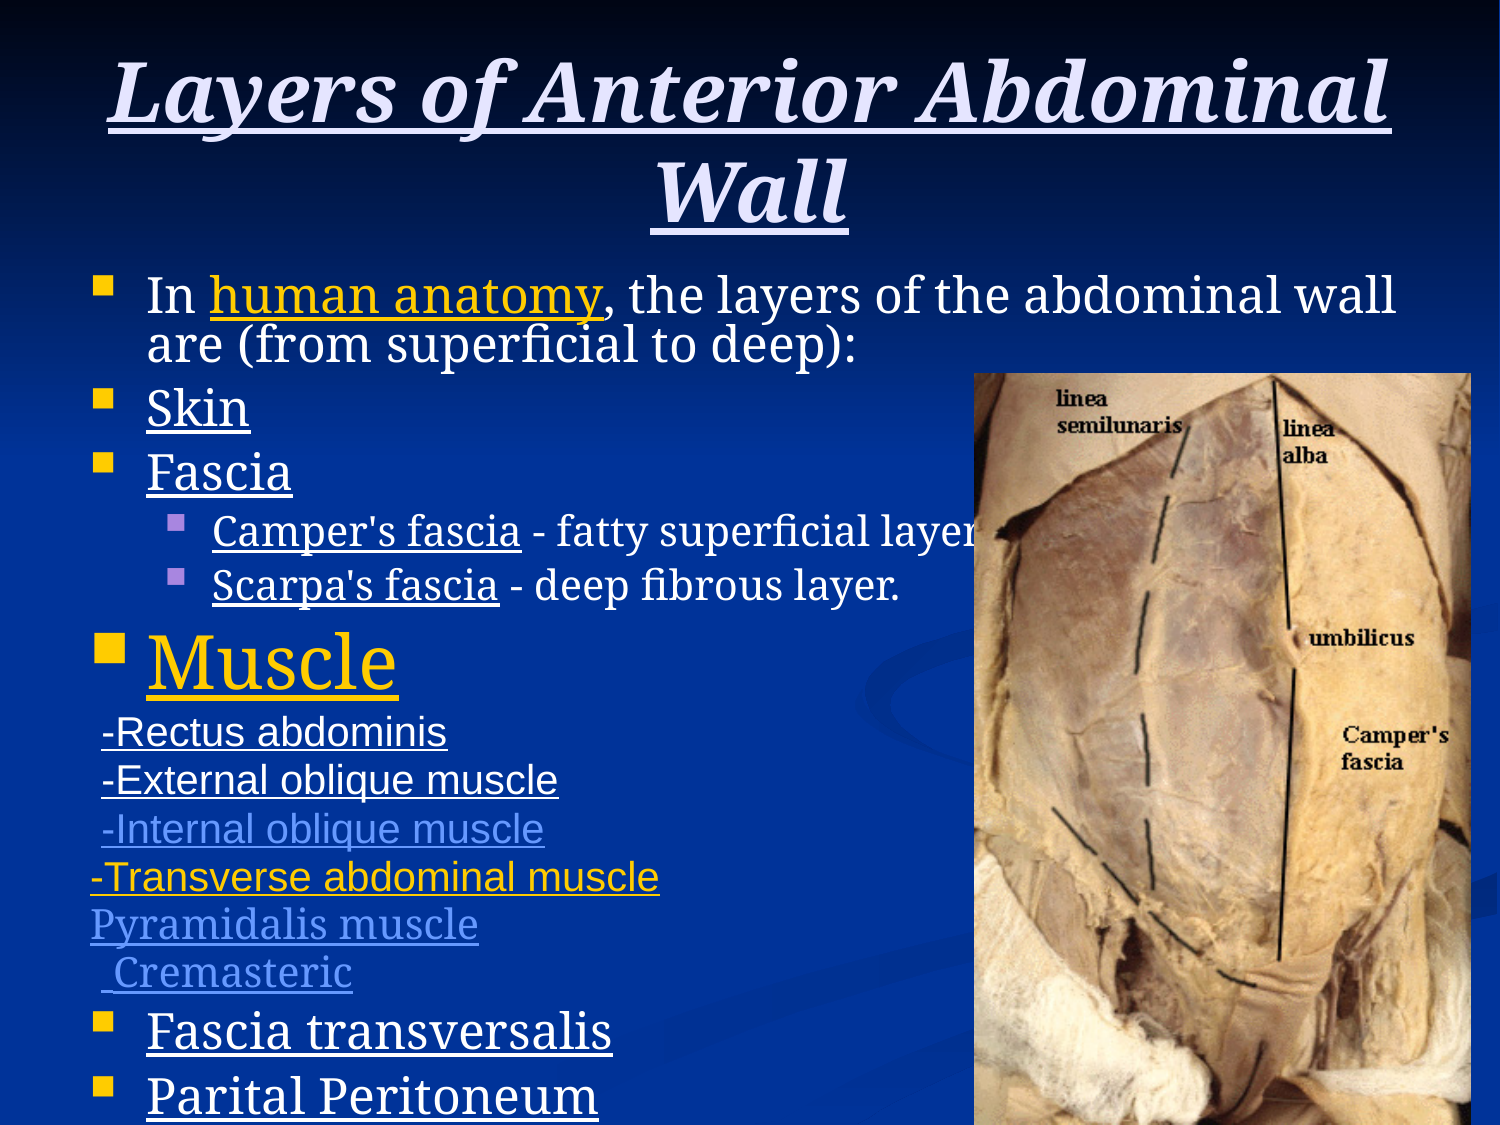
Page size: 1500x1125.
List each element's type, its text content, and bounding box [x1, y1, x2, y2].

list In human anatomy, the layers of the abdominal wall are (from superficial to deep): Skin Fascia Camper's fascia - fatty superficial layer. Scarpa's fascia - deep fibrous layer. Muscle -Rectus abdominis -External oblique muscle -Internal oblique muscle -Transverse abdominal muscle Pyramidalis muscle Cremasteric Fascia transversalis Parital Peritoneum [75, 262, 1425, 1005]
title Layers of Anterior Abdominal Wall [75, 45, 1425, 233]
picture [974, 373, 1471, 1125]
